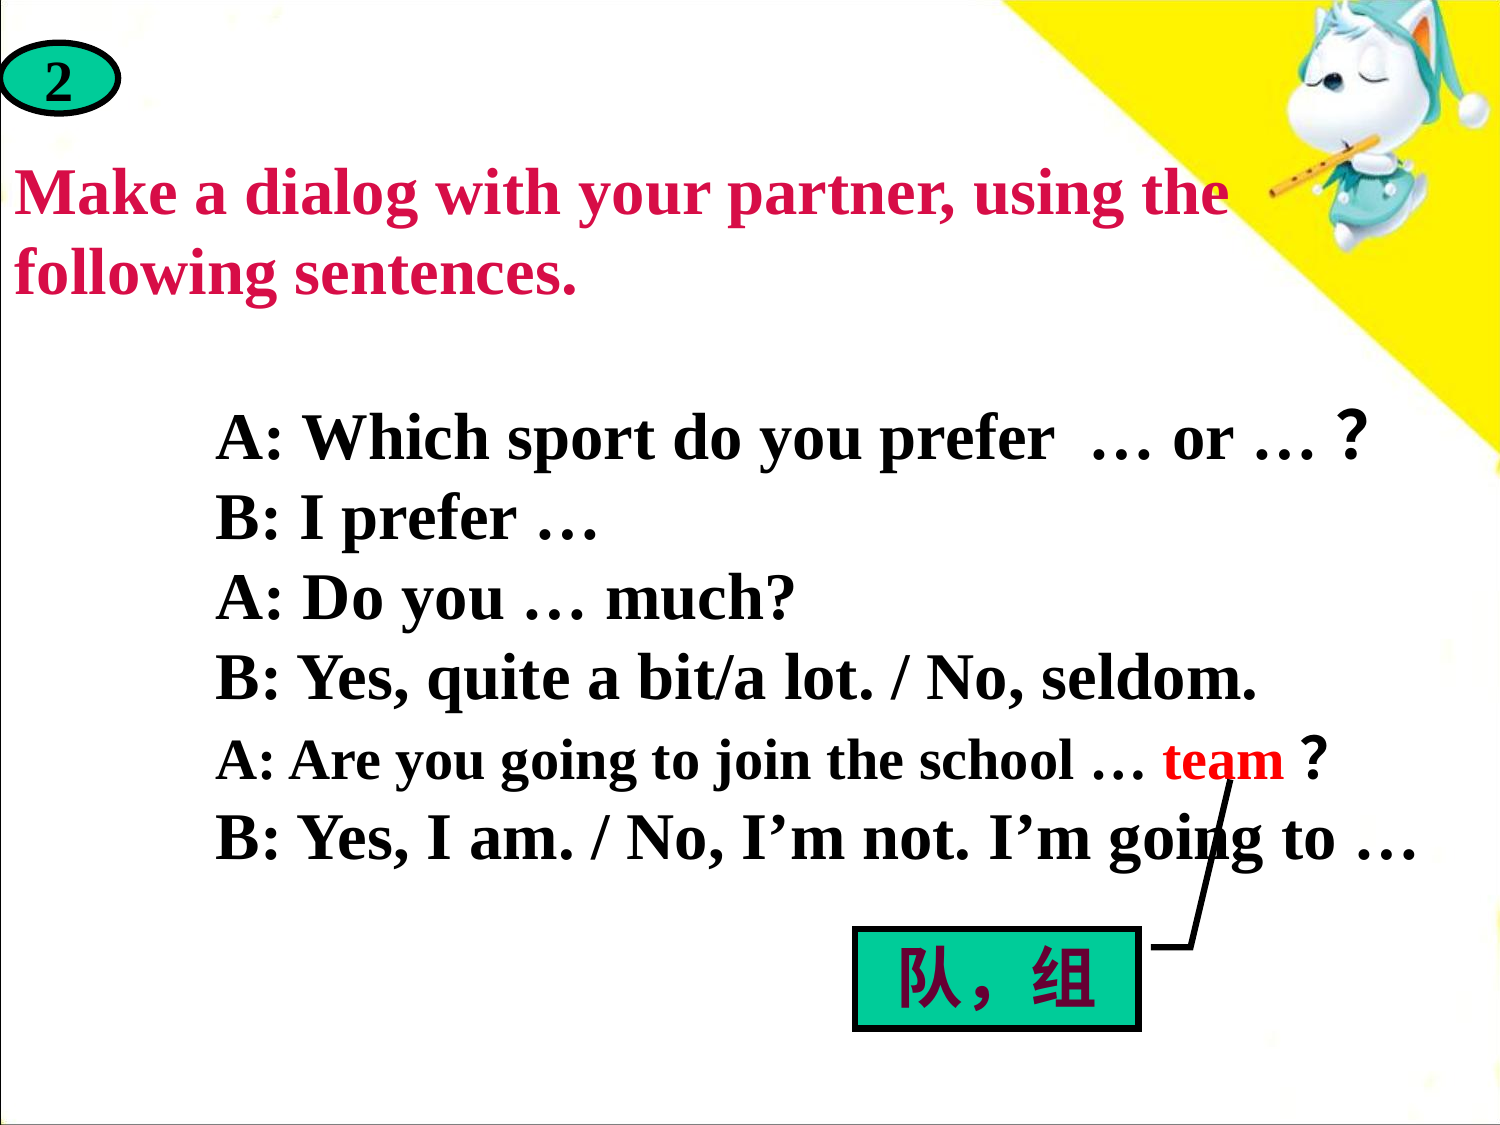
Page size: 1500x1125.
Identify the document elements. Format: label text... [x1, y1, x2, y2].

text_box 队，组 [854, 928, 1139, 1029]
text_box A: Which sport do you prefer … or …？ B: I prefer … A: Do you … much? B: Yes, quite a bit/a lot. / No, seldom. A: Are you going to join the school … team？ B: Yes, I am. / No, I’m not. I’m going to … [0, 385, 1459, 994]
text_box 2 [0, 42, 119, 114]
text_box Make a dialog with your partner, using the following sentences. [0, 140, 1324, 316]
picture [0, 0, 1500, 1125]
